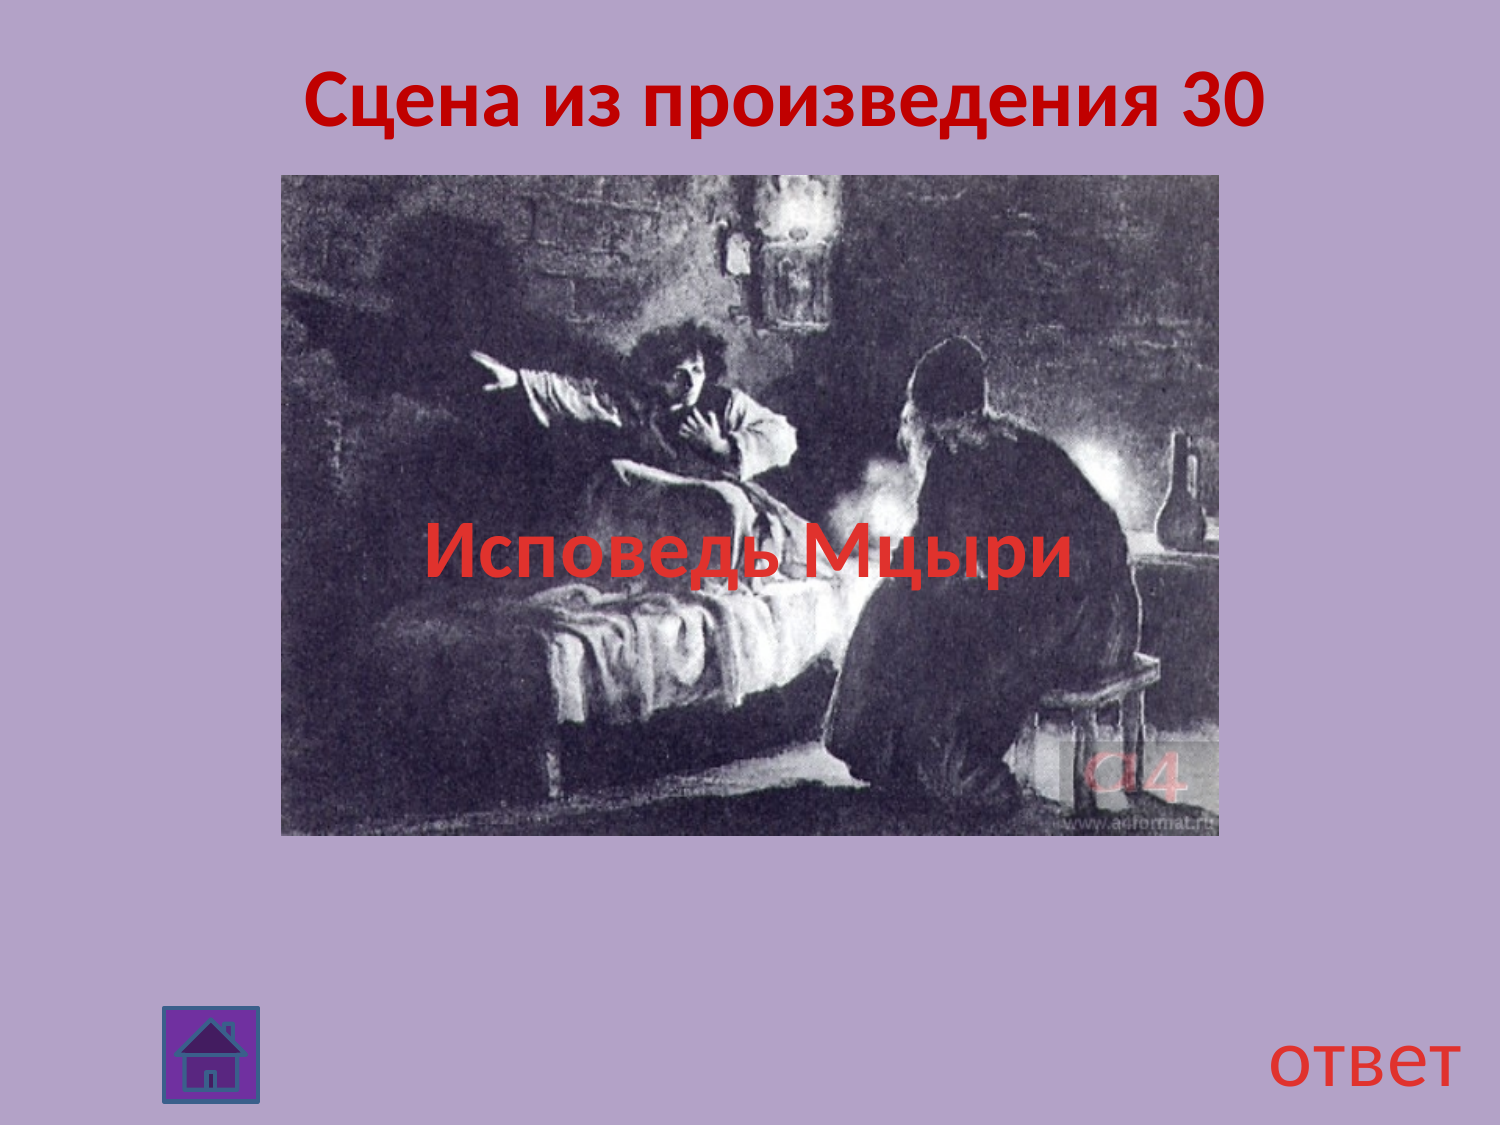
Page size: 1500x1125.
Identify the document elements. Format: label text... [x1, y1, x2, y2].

text_box [162, 1006, 260, 1104]
text_box ответ [1230, 996, 1500, 1112]
text_box Сцена из произведения 30 [105, 35, 1465, 151]
picture [280, 175, 1219, 836]
